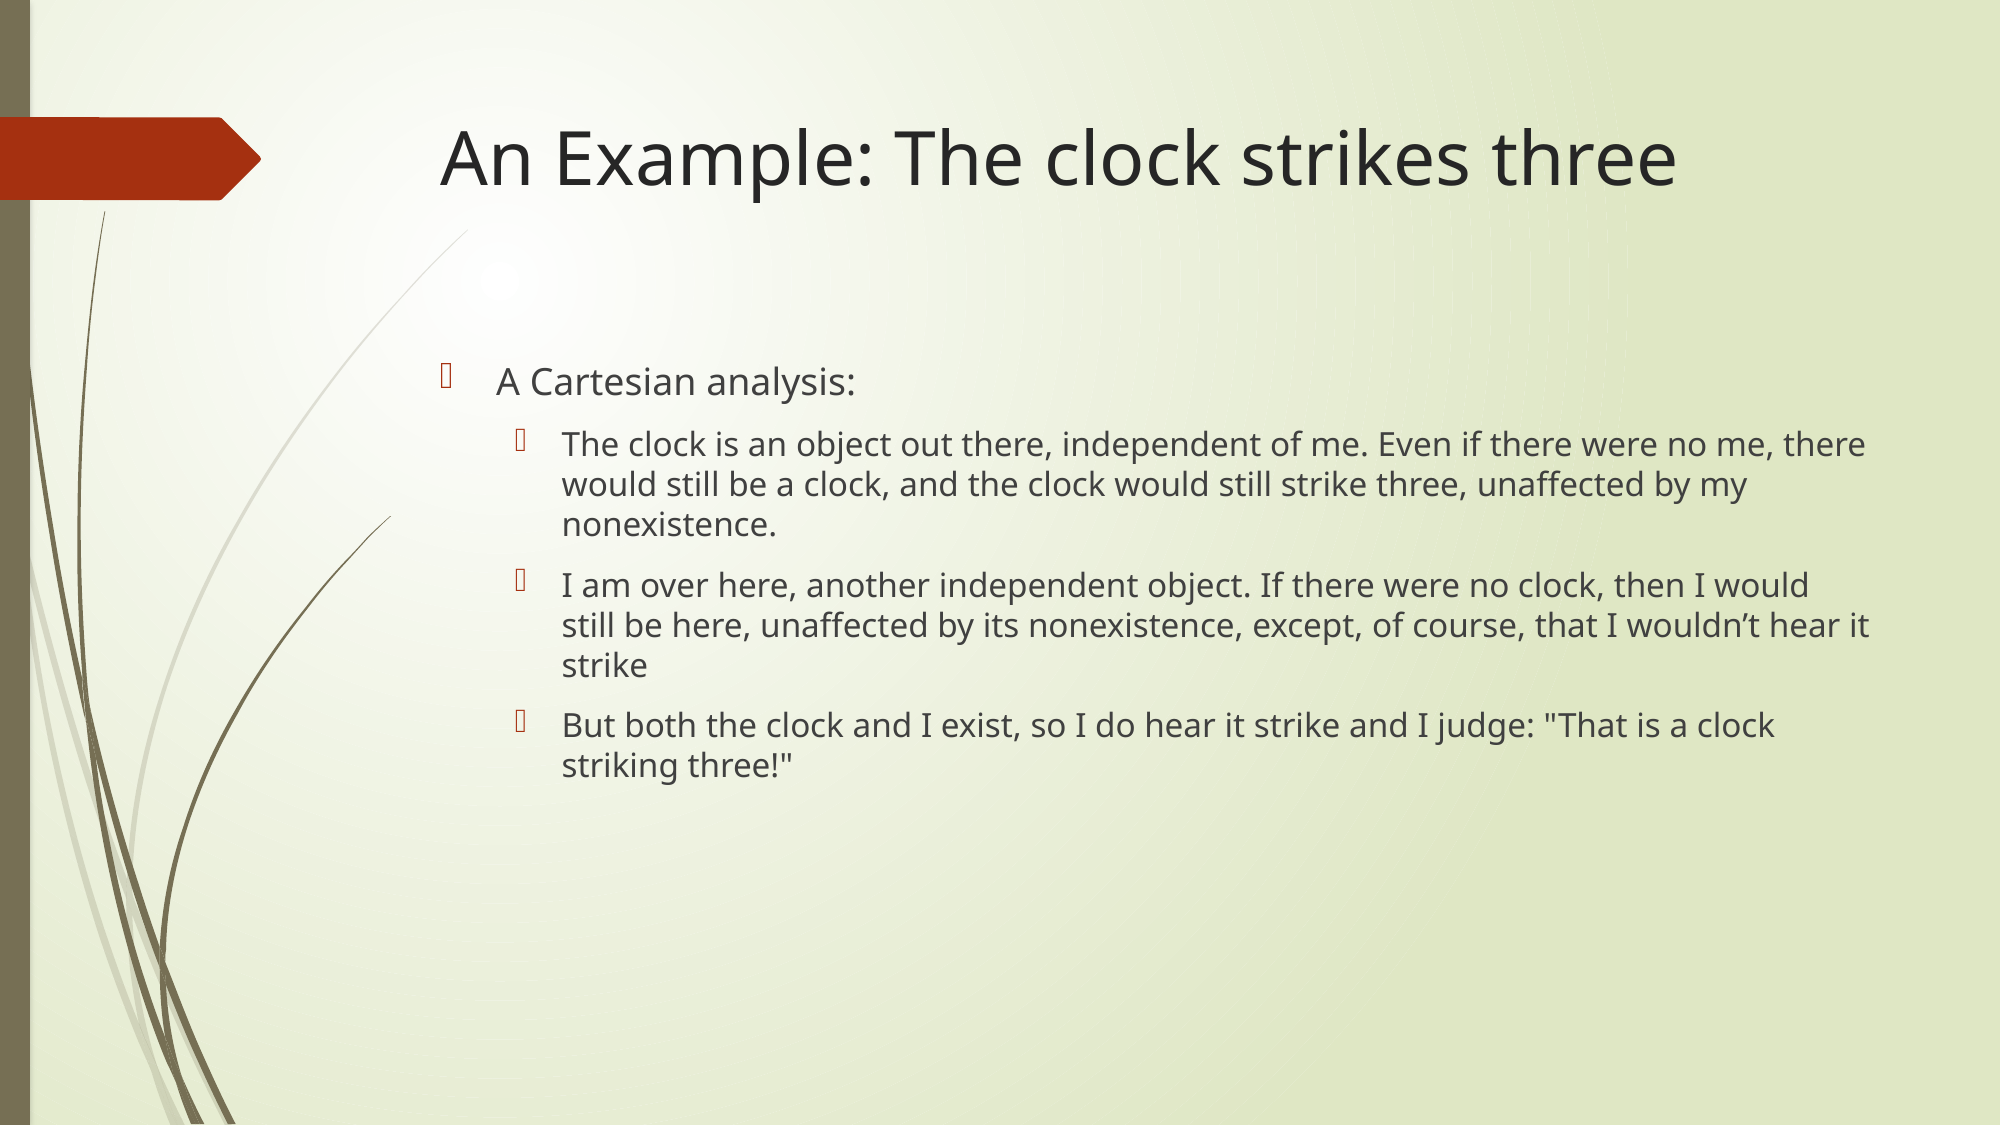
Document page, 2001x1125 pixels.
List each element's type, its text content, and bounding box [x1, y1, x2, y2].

title An Example: The clock strikes three [425, 102, 1888, 313]
list A Cartesian analysis: The clock is an object out there, independent of me. Even if there were no me, there would still be a clock, and the clock would still strike three, unaffected by my nonexistence. I am over here, another independent object. If there were no clock, then I would still be here, unaffected by its nonexistence, except, of course, that I wouldn’t hear it strike But both the clock and I exist, so I do hear it strike and I judge: "That is a clock striking three!" [424, 350, 1888, 970]
